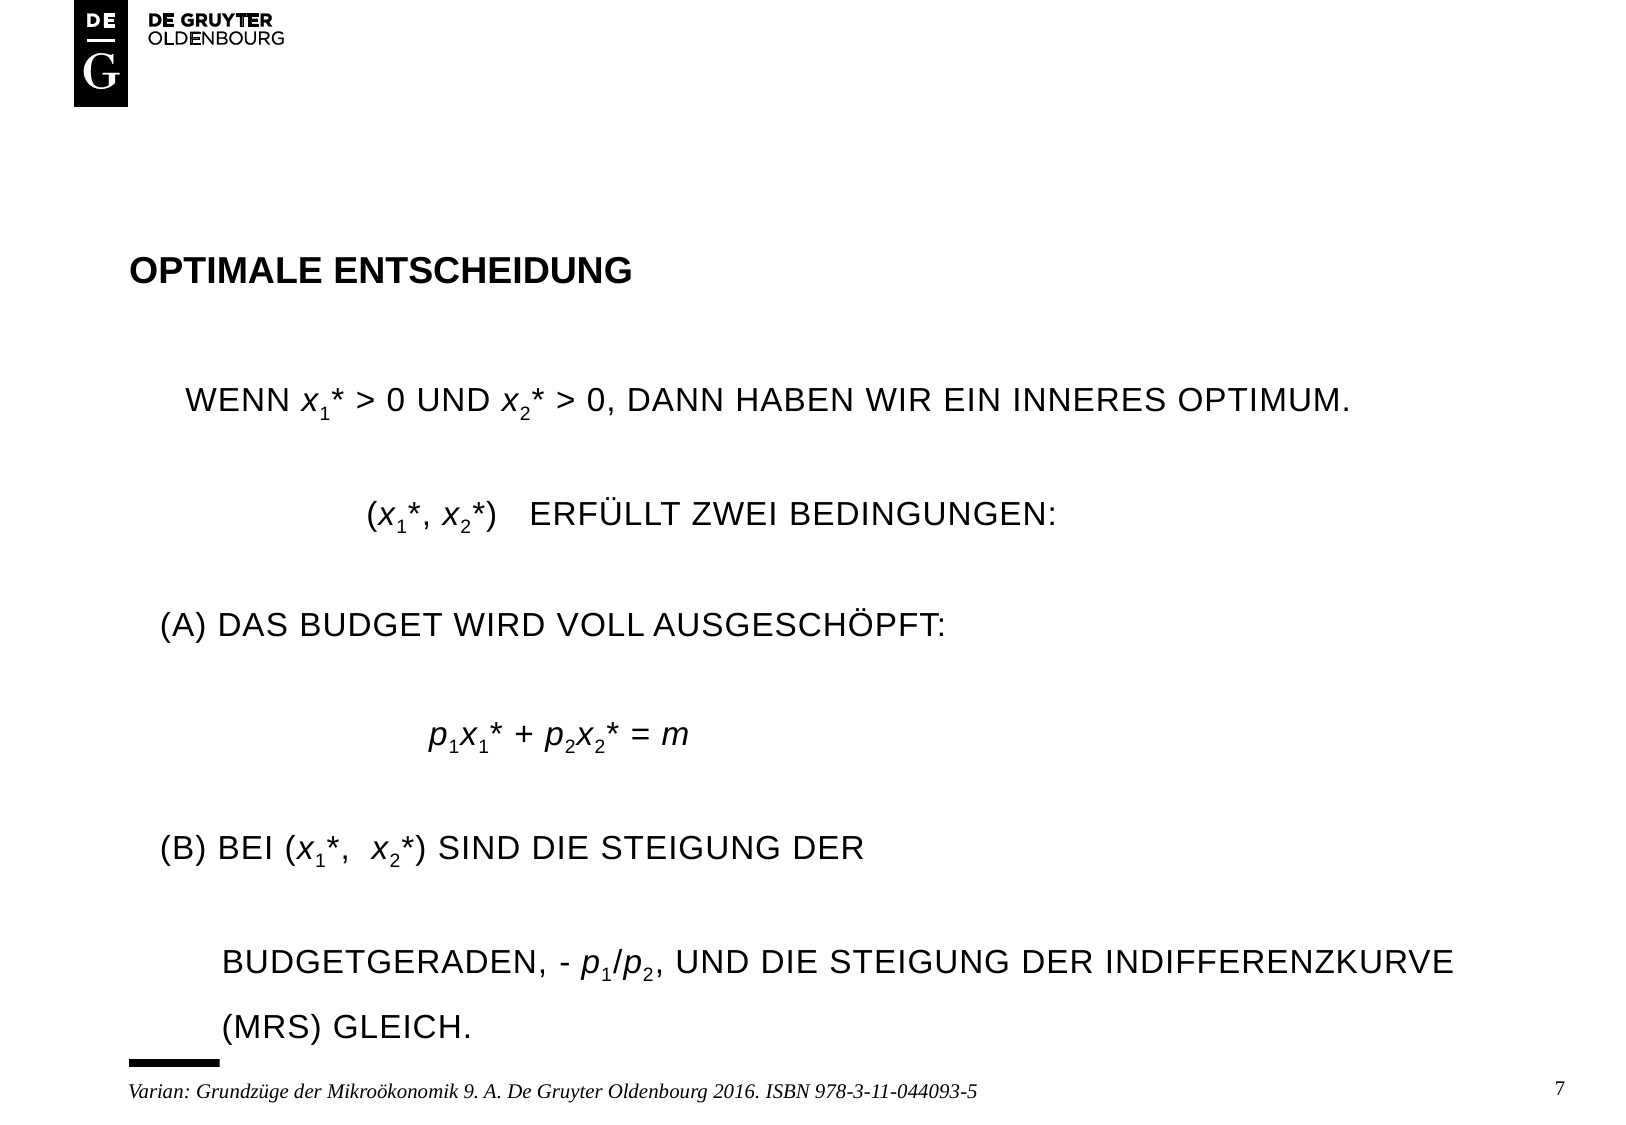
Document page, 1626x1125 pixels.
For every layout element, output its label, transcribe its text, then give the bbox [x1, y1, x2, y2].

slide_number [128, 1077, 1539, 1108]
title Optimale Entscheidung [129, 245, 1556, 328]
slide_number 7 [1554, 1074, 1614, 1104]
list Wenn x1* > 0 und x2* > 0, dann haben wir ein inneres Optimum. (x1*, x2*) erfüllt zwei Bedingungen: (a) das Budget wird voll ausgeschöpft: p1x1* + p2x2* = m (b) Bei (x1*, x2*) sind die Steigung der Budgetgeraden, - p1/p2, und die Steigung der Indifferenzkurve (MRS) gleich. [129, 355, 1556, 1018]
